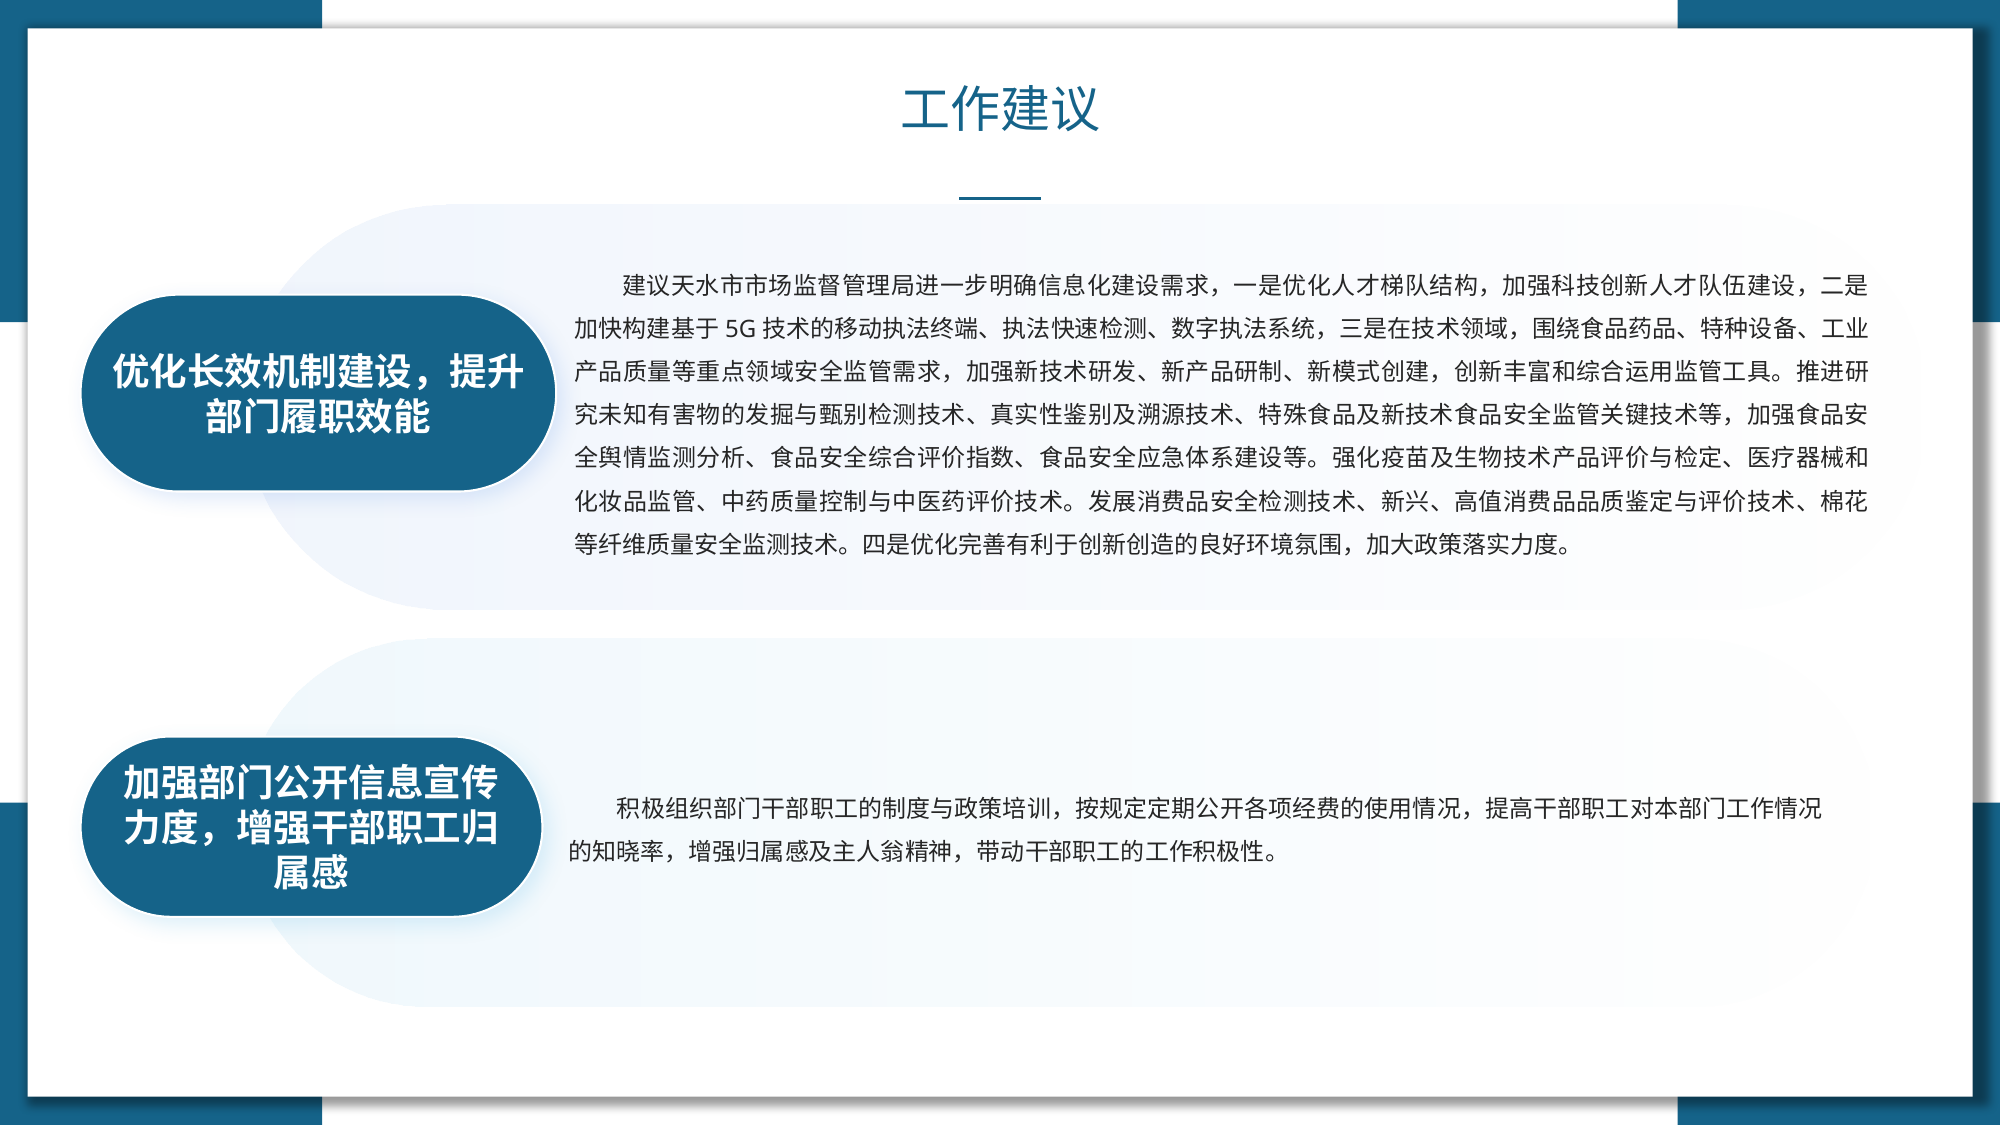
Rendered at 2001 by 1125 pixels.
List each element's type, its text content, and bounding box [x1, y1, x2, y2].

text_box 优化长效机制建设，提升部门履职效能 [79, 293, 558, 493]
text_box 工作建议 [799, 69, 1201, 145]
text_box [264, 308, 567, 504]
text_box 加强部门公开信息宣传力度，增强干部职工归属感 [79, 735, 544, 918]
text_box 积极组织部门干部职工的制度与政策培训，按规定定期公开各项经费的使用情况，提高干部职工对本部门工作情况的知晓率，增强归属感及主人翁精神，带动干部职工的工作积极性。 [265, 637, 1878, 1008]
text_box 建议天水市市场监督管理局进一步明确信息化建设需求，一是优化人才梯队结构，加强科技创新人才队伍建设，二是加快构建基于5G技术的移动执法终端、执法快速检测、数字执法系统，三是在技术领域，围绕食品药品、特种设备、工业产品质量等重点领域安全监管需求，加强新技术研发、新产品研制、新模式创建，创新丰富和综合运用监管工具。推进研究未知有害物的发掘与甄别检测技术、真实性鉴别及溯源技术、特殊食品及新技术食品安全监管关键技术等，加强食品安全舆情监测分析、食品安全综合评价指数、食品安全应急体系建设等。强化疫苗及生物技术产品评价与检定、医疗器械和化妆品监管、中药质量控制与中医药评价技术。发展消费品安全检测技术、新兴、高值消费品品质鉴定与评价技术、棉花等纤维质量安全监测技术。四是优化完善有利于创新创造的良好环境氛围，加大政策落实力度。 [266, 203, 1930, 611]
